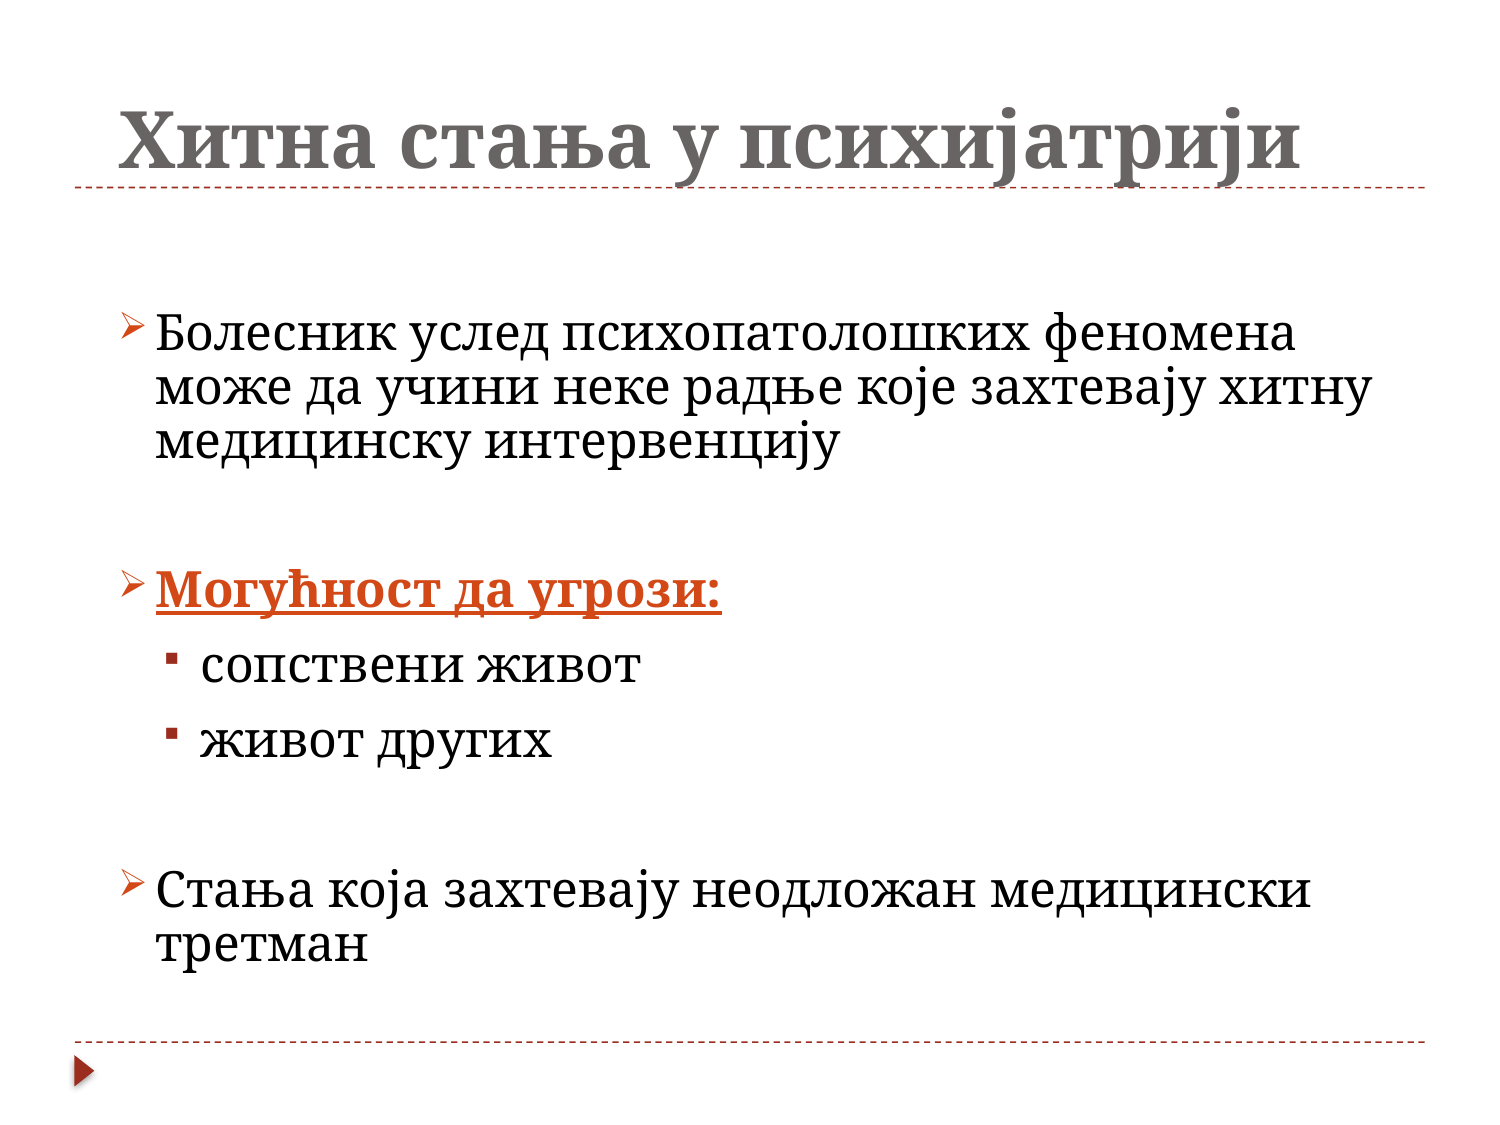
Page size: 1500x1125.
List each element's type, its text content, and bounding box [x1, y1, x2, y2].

list Болесник услед психопатолошких феномена може да учини неке радње које захтевају хитну медицинску интервенцију Могућност да угрози: сопствени живот живот других Стања која захтевају неодложан медицински третман [102, 299, 1398, 1014]
title Хитна стања у психијатрији [102, 59, 1398, 226]
